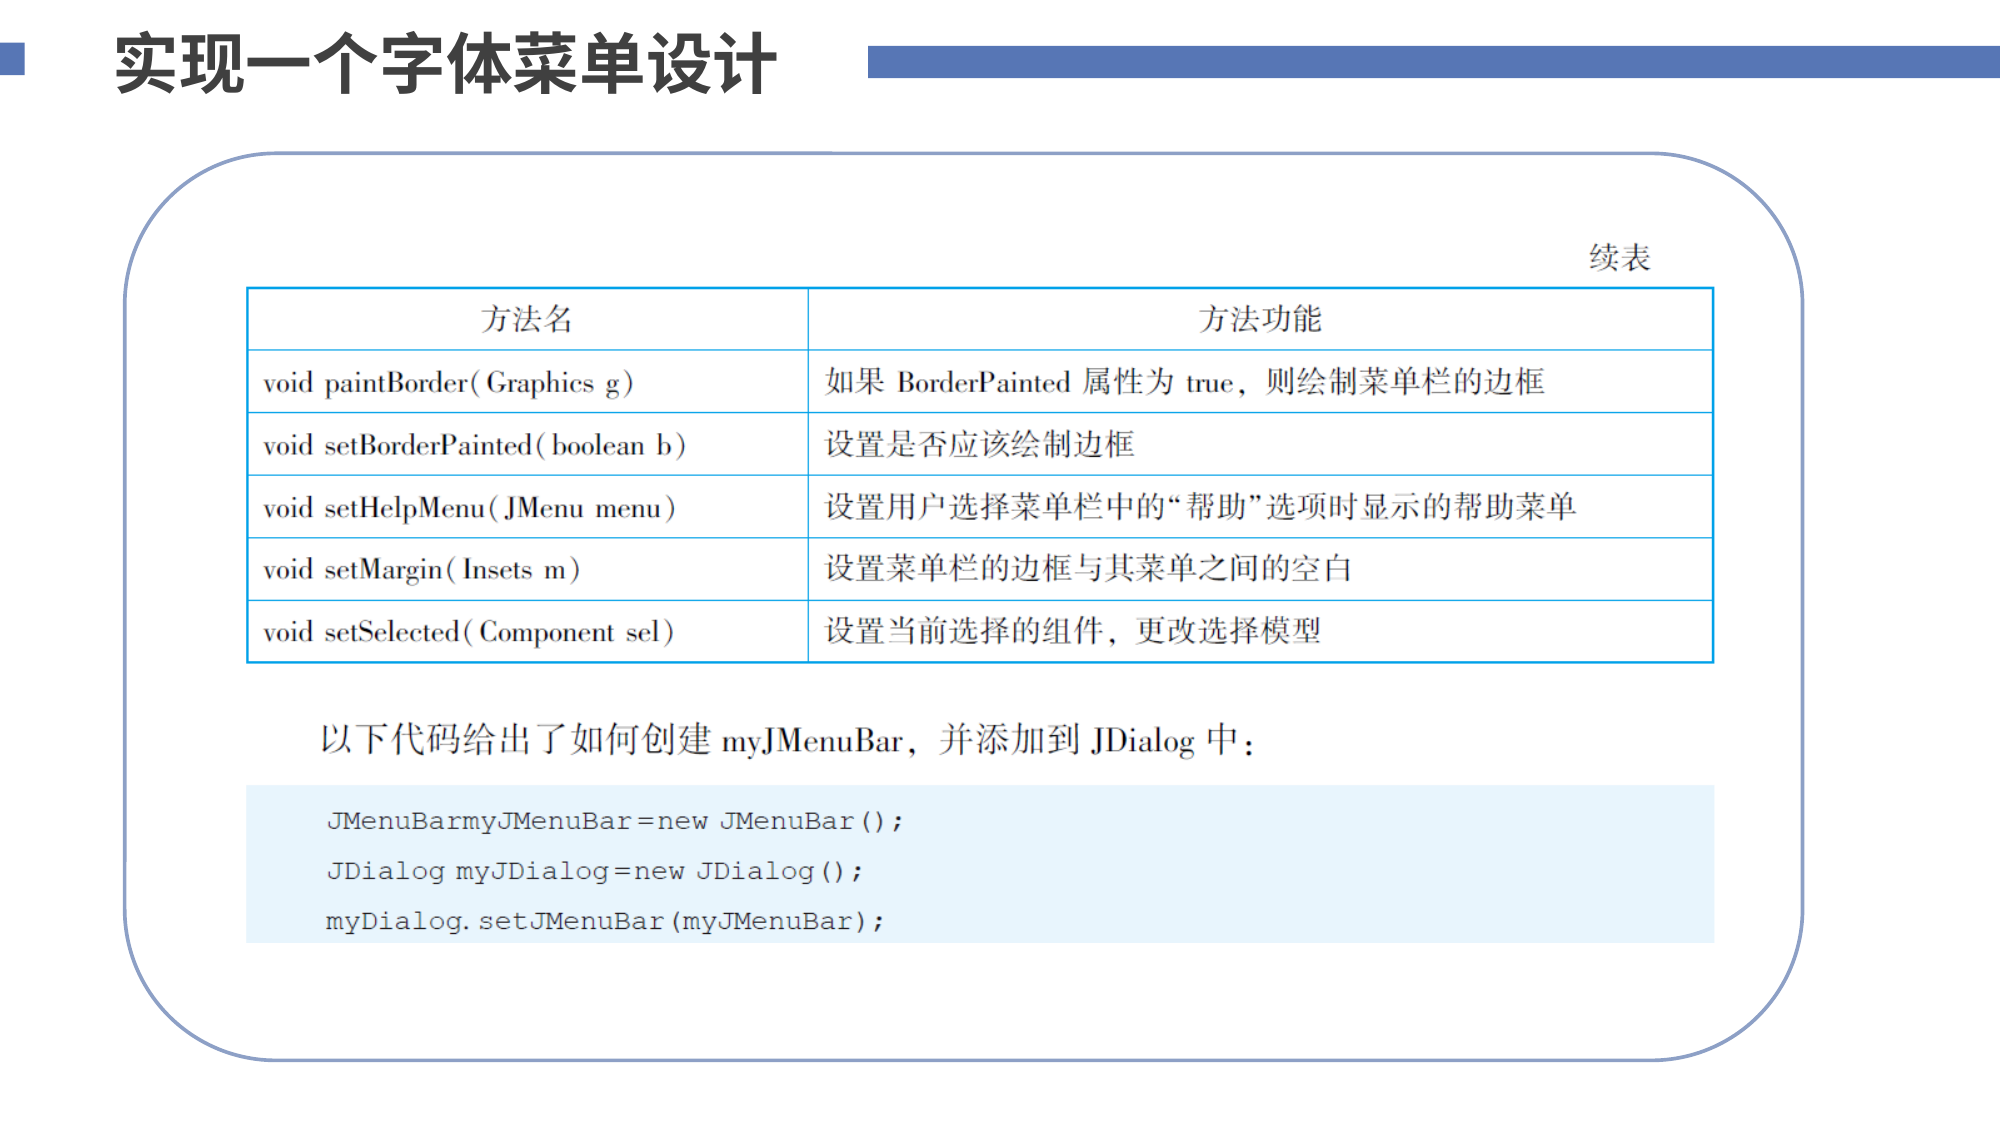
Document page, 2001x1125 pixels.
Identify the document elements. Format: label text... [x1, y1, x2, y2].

text_box 实现一个字体菜单设计 [112, 21, 781, 102]
picture [200, 238, 1727, 943]
text_box [0, 41, 26, 76]
text_box [867, 45, 2000, 79]
text_box [123, 152, 1804, 1062]
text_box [1727, 385, 1820, 591]
